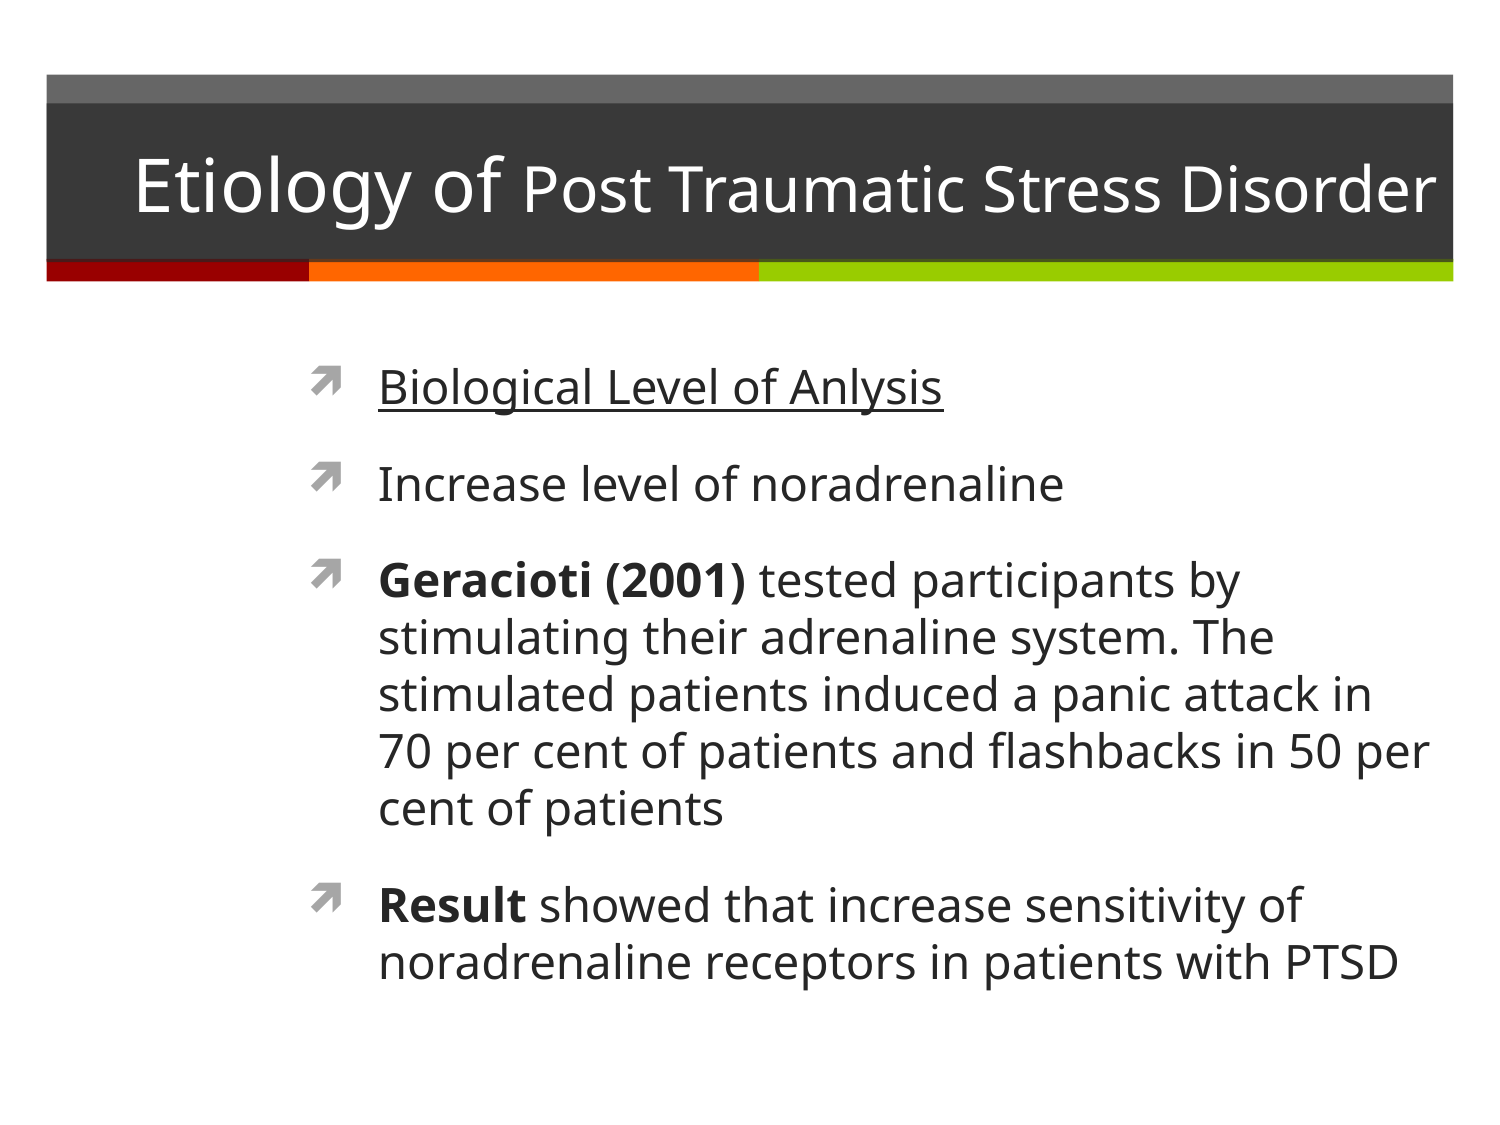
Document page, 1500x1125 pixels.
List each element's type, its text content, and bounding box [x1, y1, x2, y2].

title Etiology of Post Traumatic Stress Disorder [46, 103, 1454, 263]
list Biological Level of Anlysis Increase level of noradrenaline Geracioti (2001) tested participants by stimulating their adrenaline system. The stimulated patients induced a panic attack in 70 per cent of patients and flashbacks in 50 per cent of patients Result showed that increase sensitivity of noradrenaline receptors in patients with PTSD [292, 350, 1454, 1005]
